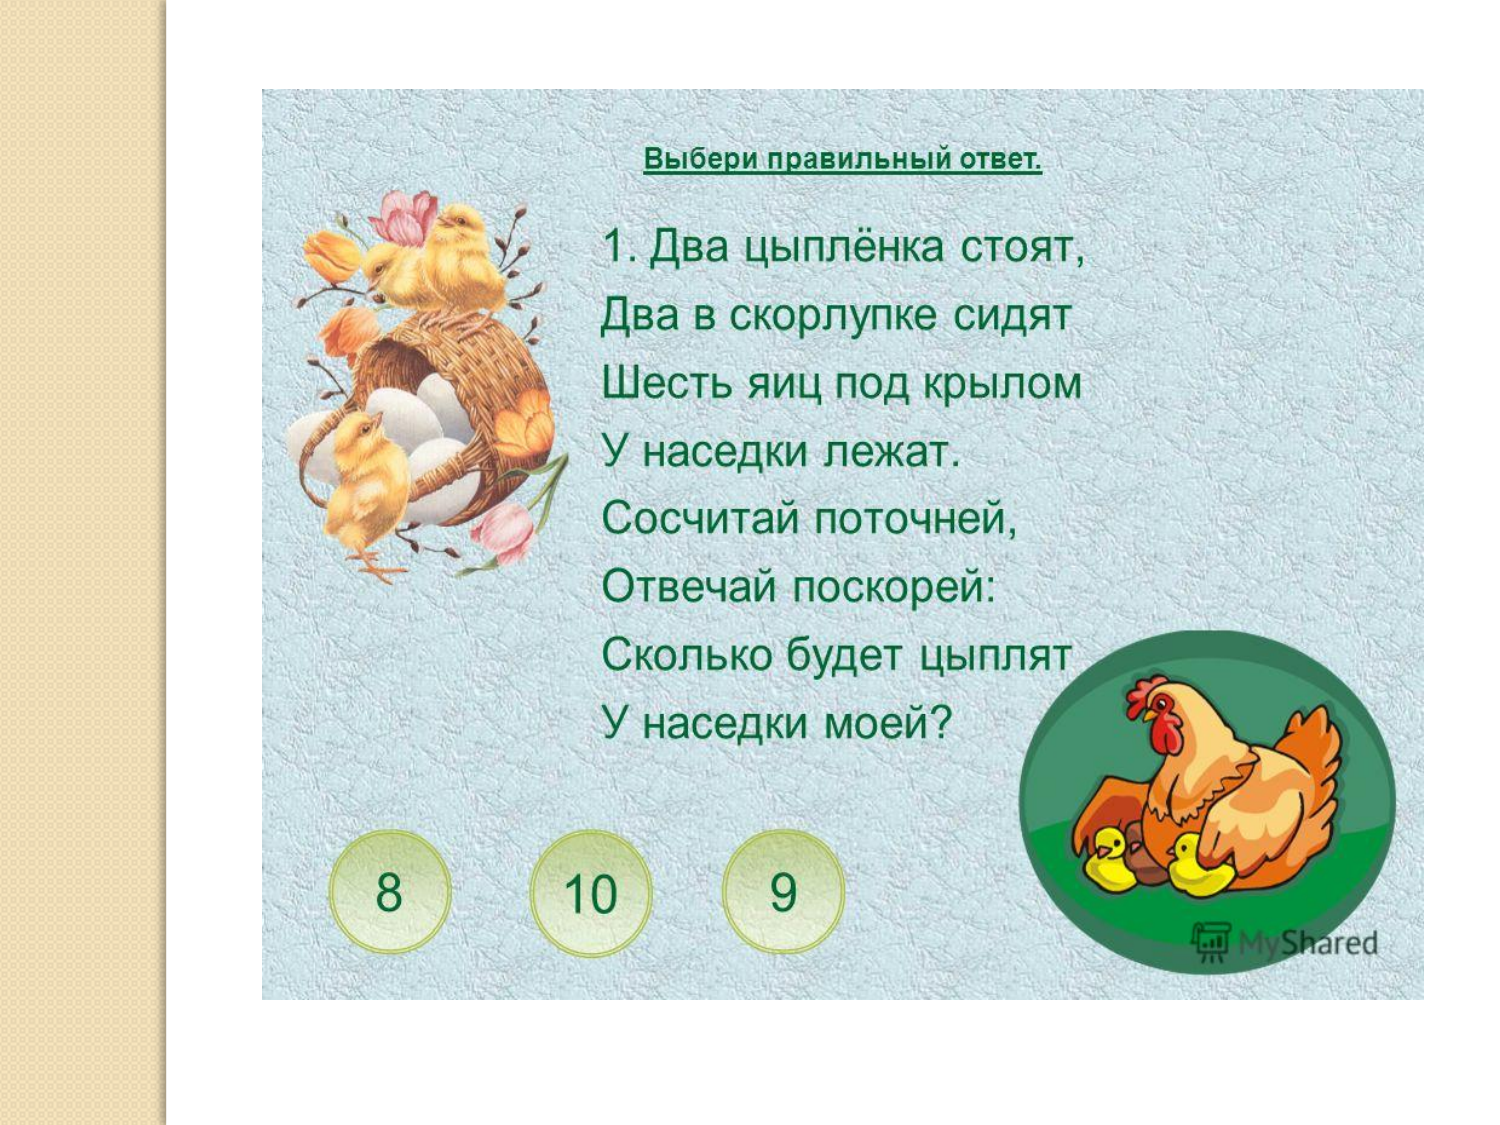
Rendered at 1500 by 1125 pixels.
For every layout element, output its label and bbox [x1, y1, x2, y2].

picture [262, 89, 1424, 1000]
